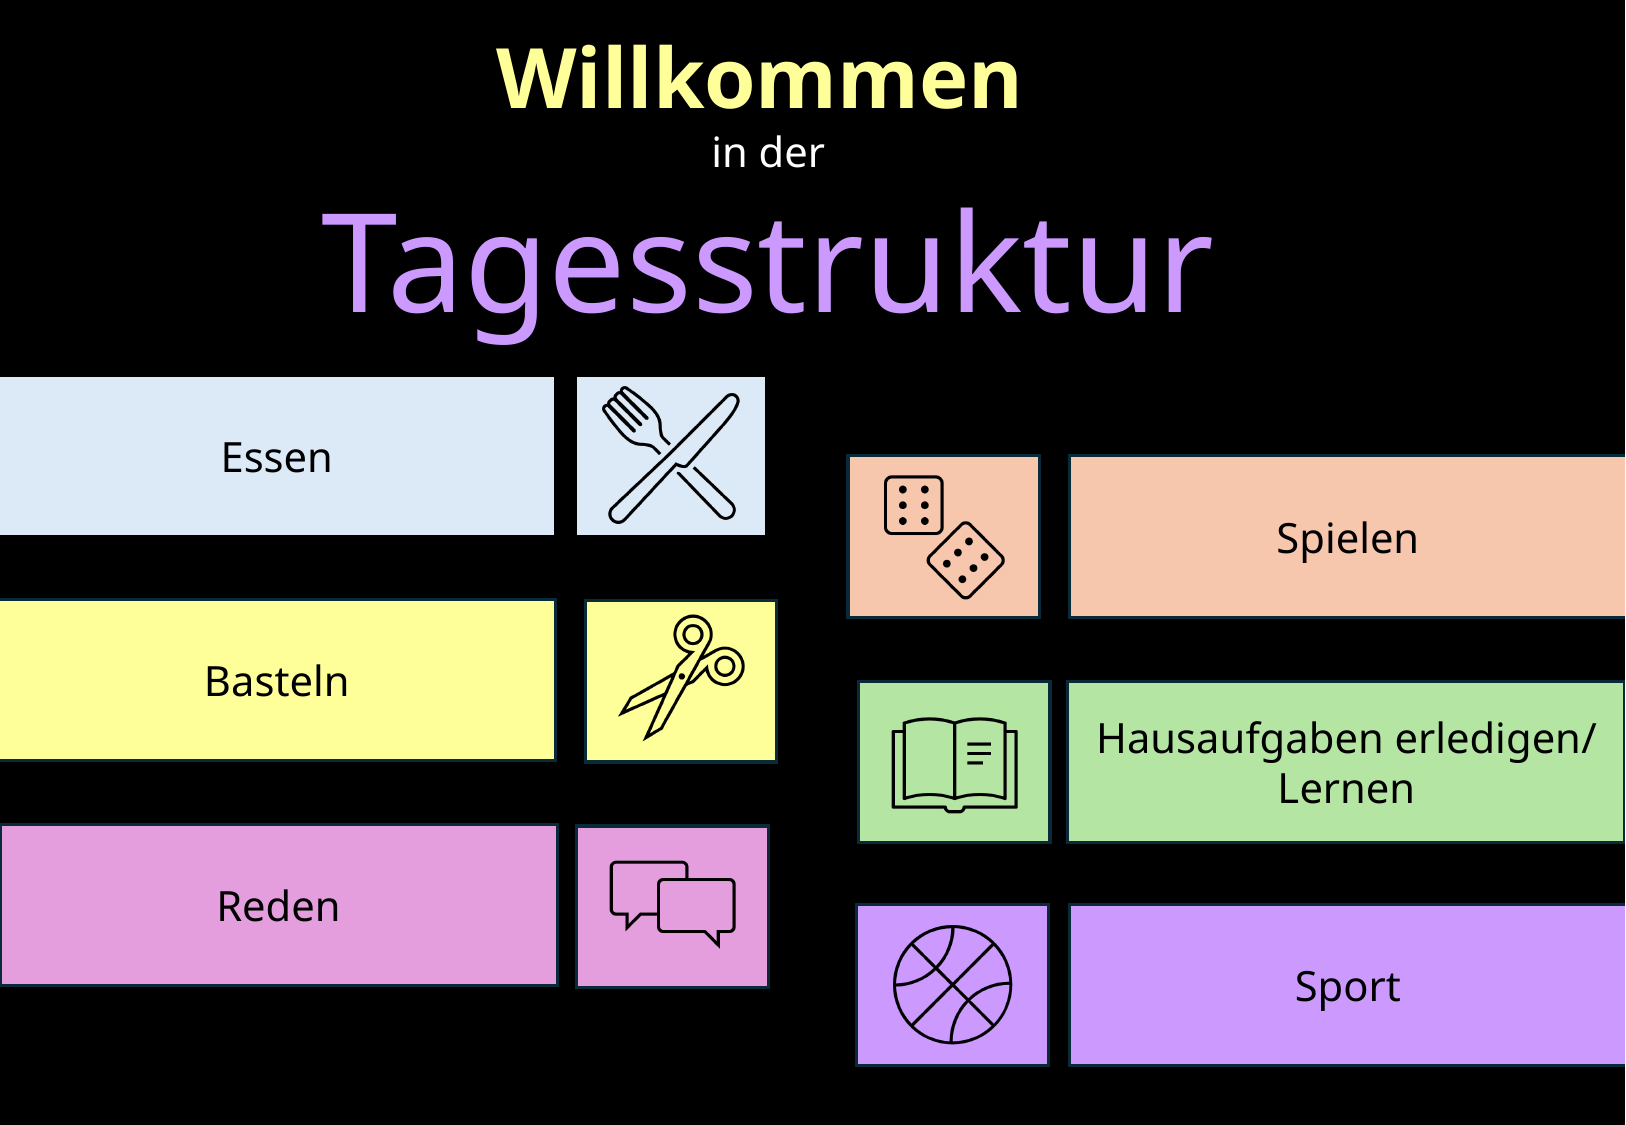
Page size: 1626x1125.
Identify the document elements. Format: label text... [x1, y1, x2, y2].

text_box Willkommen in der Tagesstruktur [56, 18, 1481, 348]
text_box [573, 374, 768, 538]
text_box [857, 680, 1052, 844]
text_box Reden [0, 823, 559, 987]
picture [595, 379, 747, 531]
text_box Basteln [0, 598, 557, 762]
text_box Sport [1068, 903, 1625, 1067]
text_box Spielen [1068, 454, 1625, 619]
picture [868, 461, 1020, 613]
text_box Hausaufgaben erledigen/ Lernen [1066, 680, 1625, 844]
picture [596, 828, 748, 980]
text_box [575, 824, 770, 989]
text_box [584, 599, 778, 764]
picture [605, 602, 757, 754]
picture [877, 909, 1029, 1061]
text_box [855, 903, 1050, 1067]
text_box [846, 454, 1041, 619]
picture [878, 692, 1030, 844]
text_box Essen [0, 374, 557, 538]
